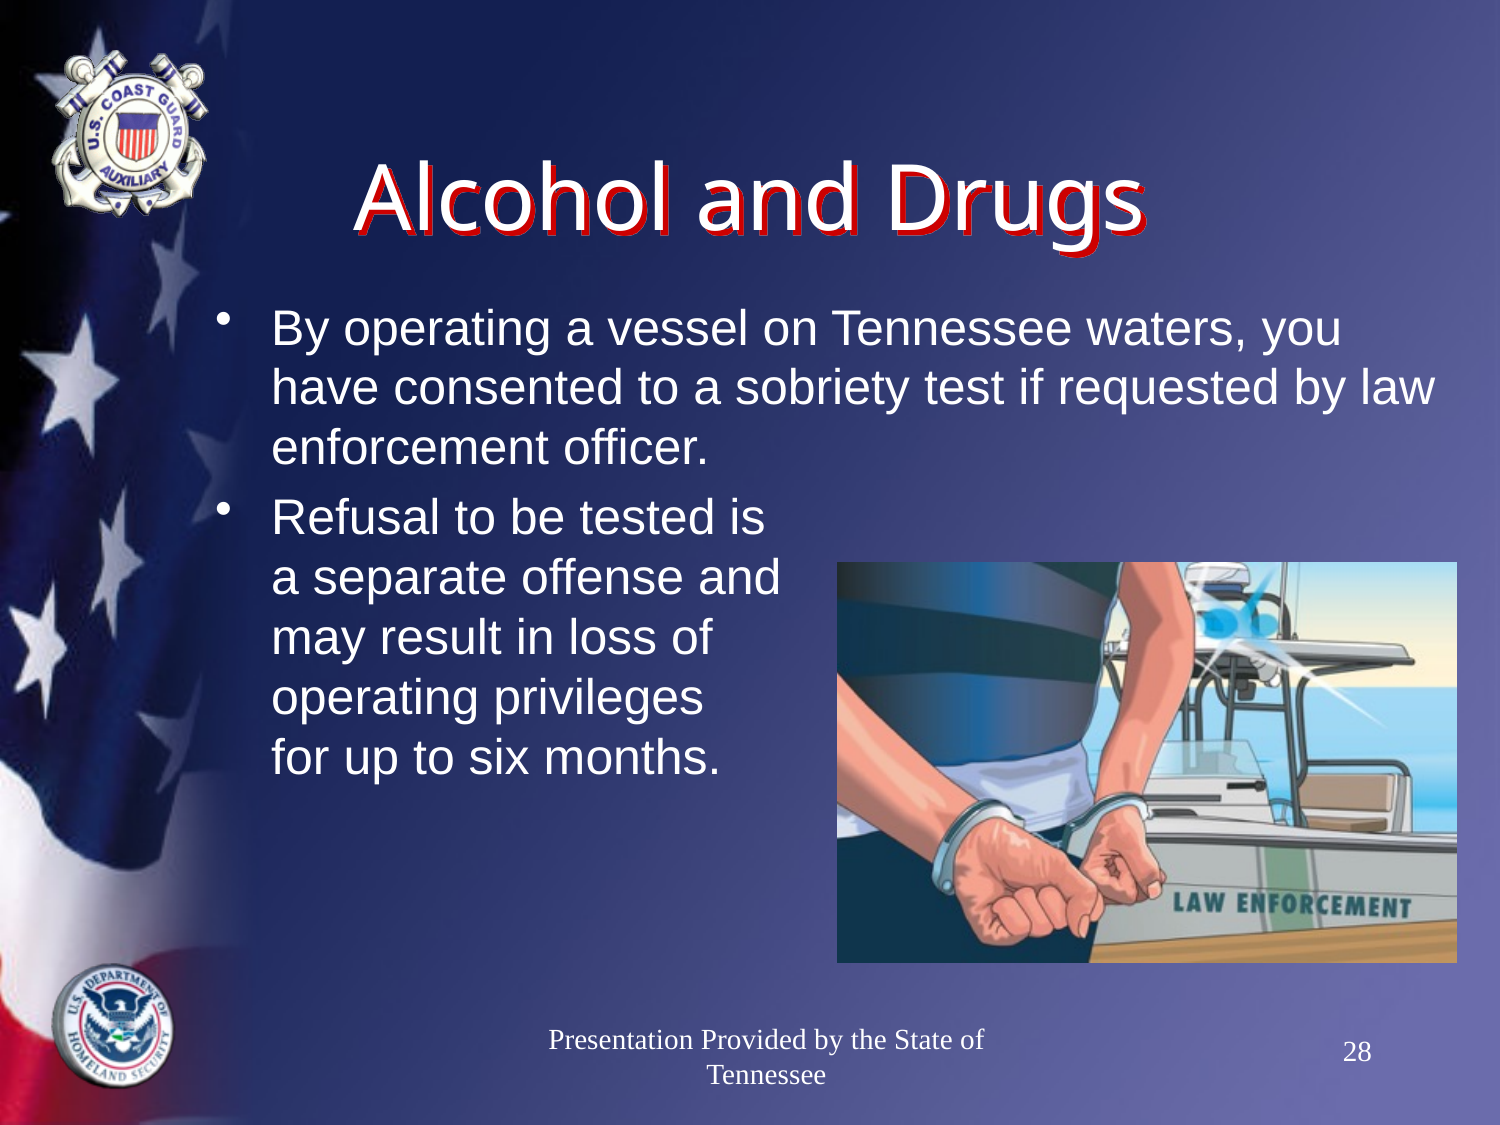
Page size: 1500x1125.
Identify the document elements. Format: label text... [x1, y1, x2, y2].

picture [0, 0, 1500, 1125]
title Alcohol and Drugs [112, 99, 1388, 288]
list By operating a vessel on Tennessee waters, you have consented to a sobriety test if requested by law enforcement officer. Refusal to be tested is a separate offense and may result in loss of operating privileges for up to six months. [200, 287, 1475, 963]
slide_number 28 [1074, 1025, 1388, 1100]
footer Presentation Provided by the State of Tennessee [497, 1012, 1036, 1088]
